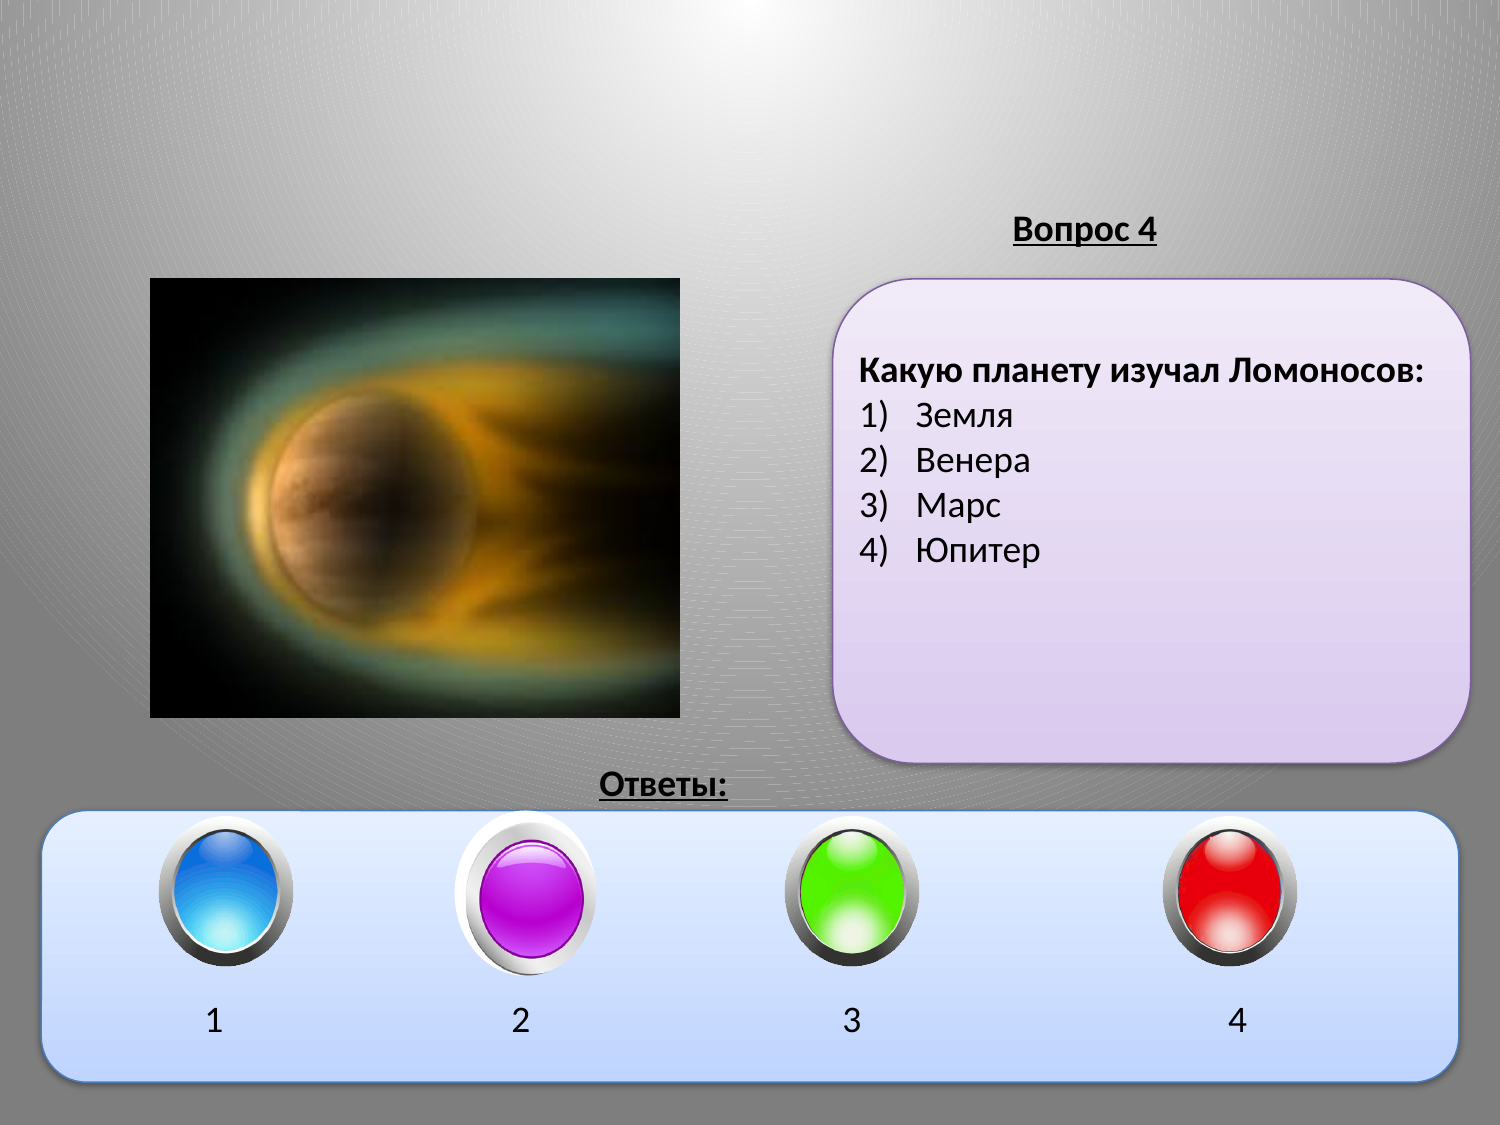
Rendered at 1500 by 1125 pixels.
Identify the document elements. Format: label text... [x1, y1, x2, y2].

picture [678, 774, 993, 985]
picture [150, 278, 680, 718]
picture [454, 810, 597, 977]
text_box [40, 809, 1068, 1084]
text_box Ответы: [584, 751, 762, 812]
text_box [831, 278, 1472, 741]
text_box Вопрос 4 [998, 196, 1500, 256]
text_box 3 [690, 987, 1022, 1048]
text_box 1 2 [123, 987, 621, 1048]
picture [1056, 774, 1371, 985]
picture [52, 774, 367, 985]
text_box 4 [1068, 987, 1400, 1093]
text_box [1374, 824, 1460, 1084]
text_box Какую планету изучал Ломоносов: Земля Венера Марс Юпитер [844, 338, 1447, 893]
